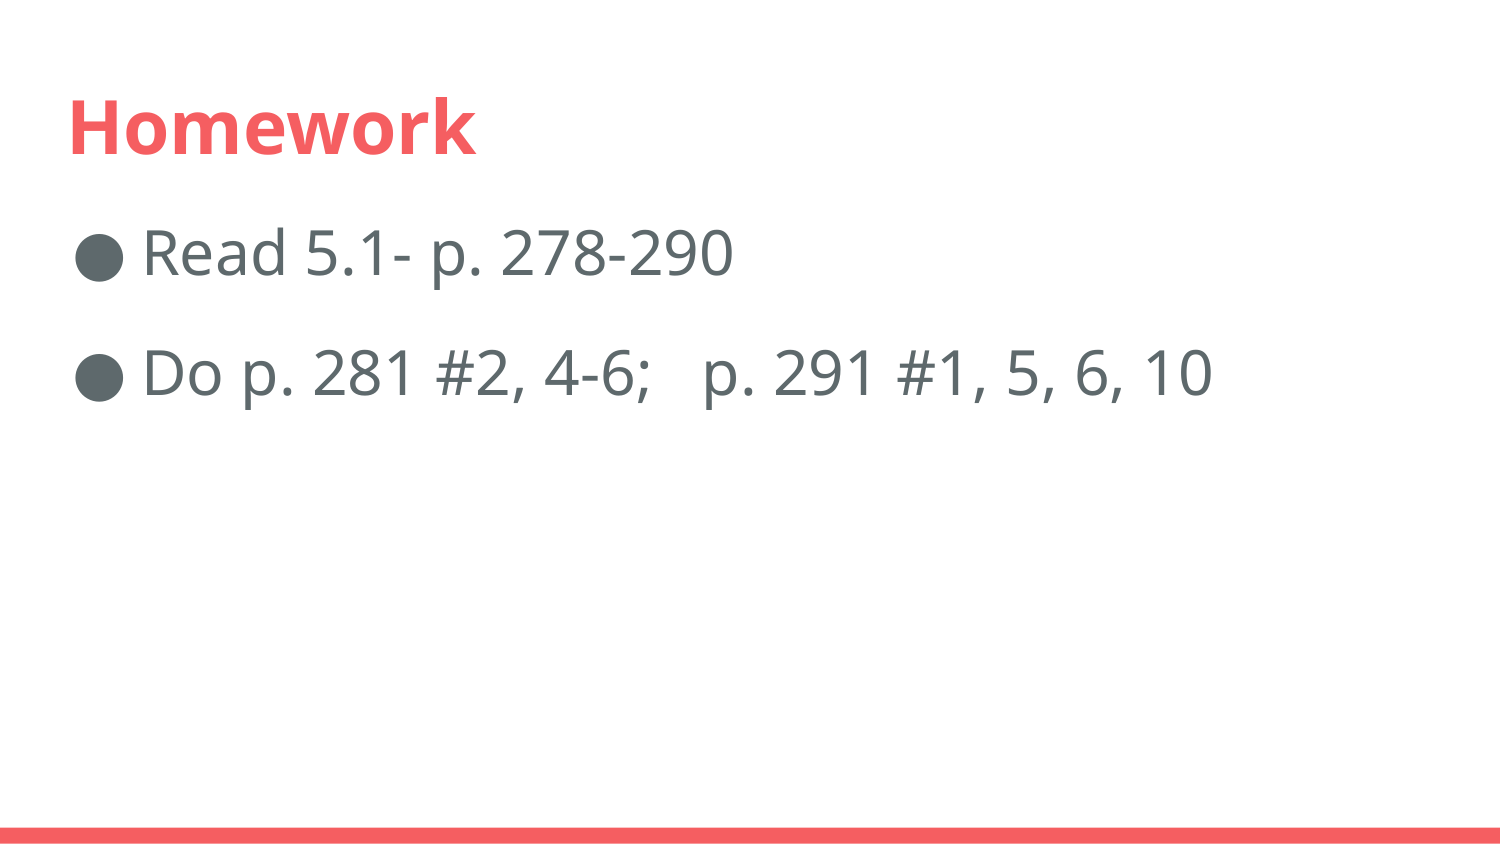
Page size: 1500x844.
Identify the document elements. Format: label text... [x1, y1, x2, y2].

list Read 5.1- p. 278-290 Do p. 281 #2, 4-6; p. 291 #1, 5, 6, 10 [51, 187, 1449, 748]
title Homework [51, 64, 1449, 167]
